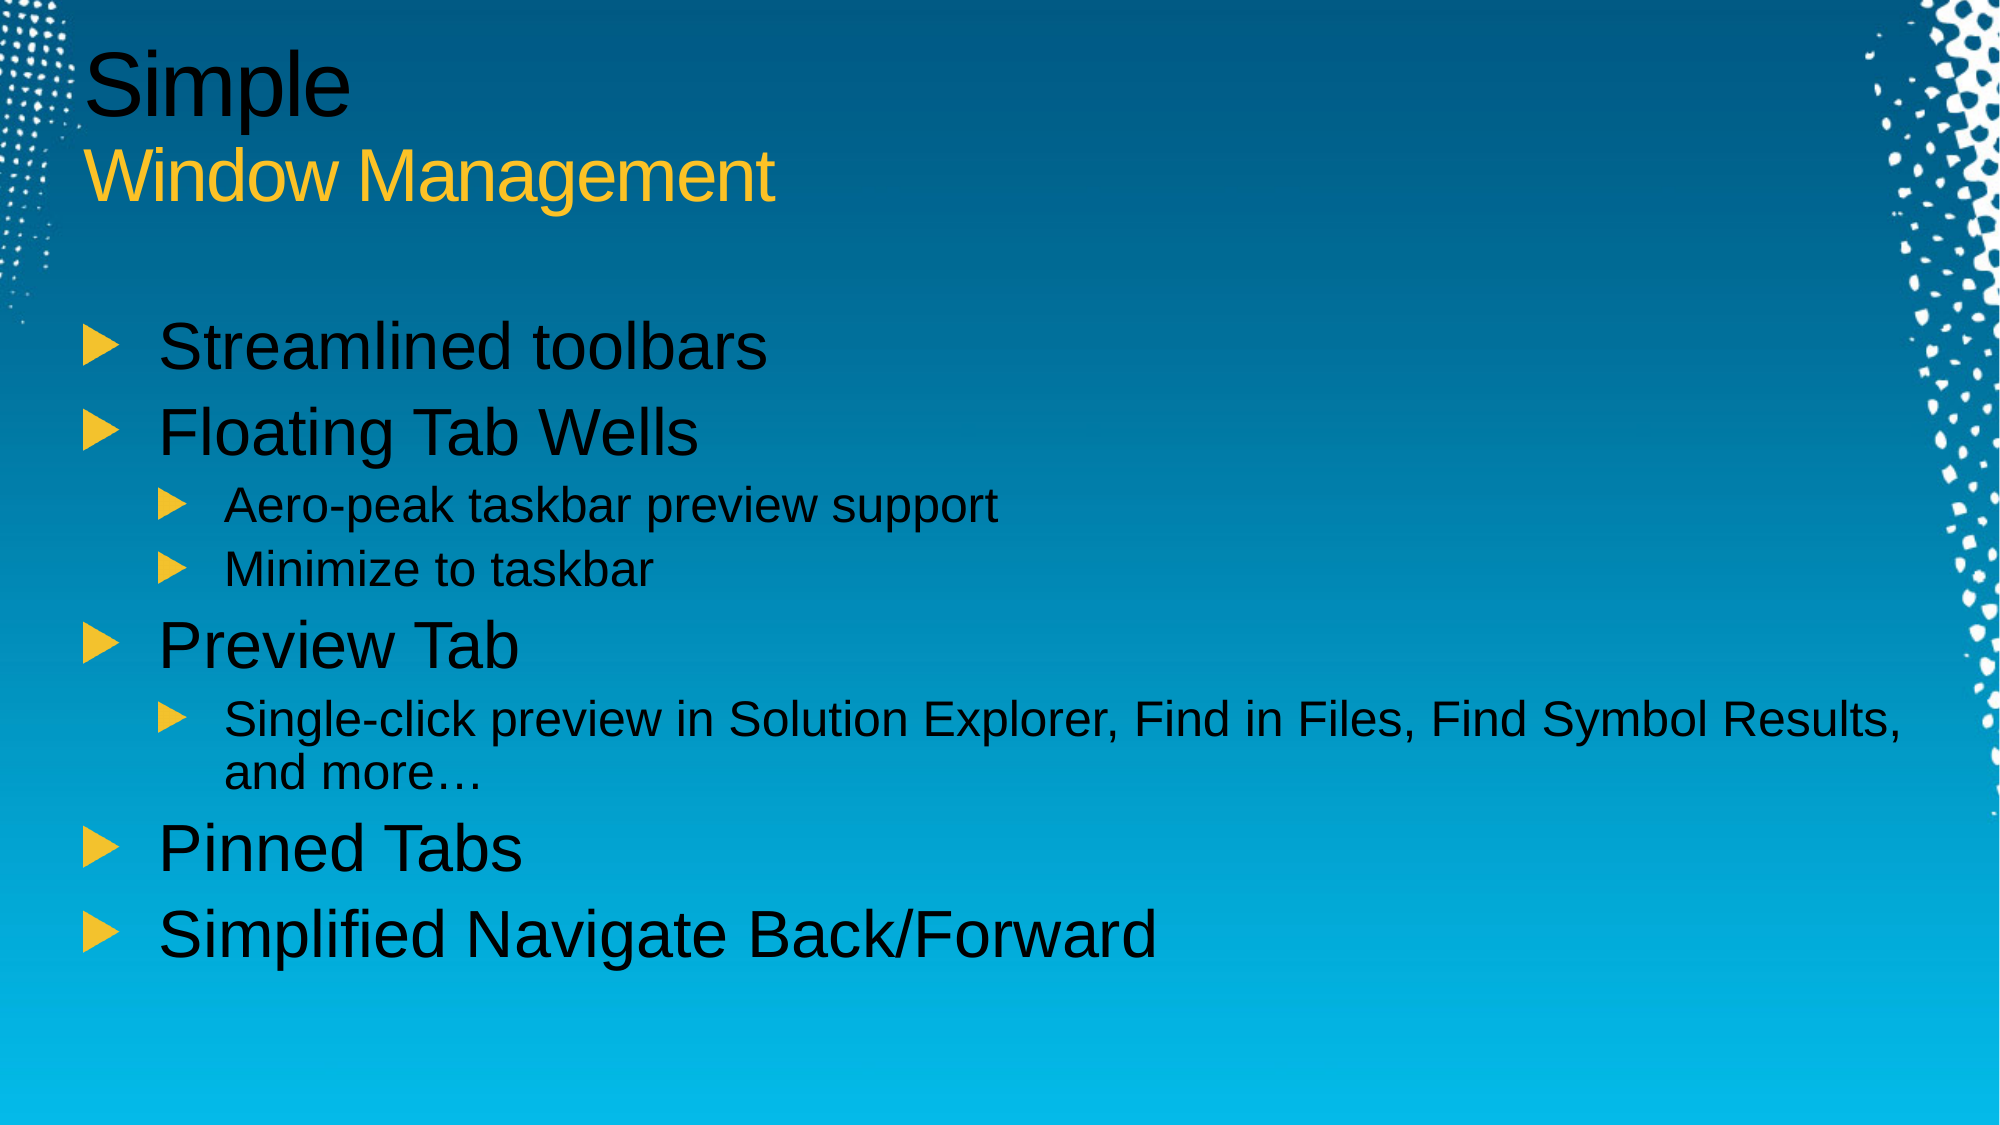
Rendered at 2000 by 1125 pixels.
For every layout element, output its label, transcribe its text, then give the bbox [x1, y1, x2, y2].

picture [1935, 379, 1948, 391]
picture [1929, 27, 1945, 45]
picture [26, 57, 34, 68]
picture [13, 41, 25, 49]
picture [1935, 177, 1945, 189]
picture [84, 325, 117, 364]
picture [0, 40, 9, 45]
picture [43, 42, 49, 53]
picture [45, 16, 55, 24]
picture [1919, 367, 1930, 378]
picture [84, 410, 117, 449]
picture [1946, 155, 1961, 167]
list Streamlined toolbars Floating Tab Wells Aero-peak taskbar preview support Minimize to taskbar Preview Tab Single-click preview in Solution Explorer, Find in Files, Find Symbol Results, and more… Pinned Tabs Simplified Navigate Back/Forward [83, 312, 1917, 996]
picture [1952, 502, 1967, 516]
picture [1925, 87, 1941, 99]
picture [1935, 0, 2000, 306]
picture [1974, 683, 1985, 694]
picture [1941, 324, 1952, 332]
picture [42, 31, 53, 39]
picture [1942, 269, 1953, 276]
picture [1917, 109, 1924, 119]
picture [1963, 335, 1972, 344]
picture [1970, 426, 1980, 436]
picture [1946, 525, 1956, 533]
picture [1917, 164, 1923, 177]
picture [1900, 240, 1912, 254]
picture [24, 72, 32, 79]
picture [1994, 382, 2000, 391]
picture [1922, 200, 1934, 207]
picture [84, 623, 117, 662]
picture [18, 13, 26, 19]
picture [3, 10, 11, 18]
picture [6, 97, 12, 105]
picture [1968, 481, 1978, 492]
picture [1979, 657, 1995, 676]
picture [1948, 413, 1958, 424]
picture [1991, 747, 2000, 765]
picture [1963, 535, 1977, 550]
picture [16, 22, 23, 34]
picture [47, 0, 57, 10]
picture [1945, 213, 1955, 220]
picture [1926, 344, 1939, 358]
picture [1973, 368, 1982, 380]
picture [29, 27, 38, 38]
picture [11, 55, 21, 64]
picture [1963, 278, 1976, 291]
picture [9, 84, 15, 91]
picture [1993, 321, 2000, 339]
picture [159, 553, 185, 582]
picture [1984, 349, 1992, 357]
picture [1932, 235, 1943, 241]
picture [0, 24, 9, 33]
picture [1942, 465, 1958, 483]
picture [1958, 445, 1968, 460]
picture [1960, 392, 1970, 403]
picture [1963, 589, 1976, 607]
picture [1978, 517, 1987, 527]
picture [33, 0, 42, 10]
picture [41, 59, 48, 67]
picture [0, 155, 5, 163]
picture [34, 101, 43, 111]
picture [28, 42, 36, 53]
picture [58, 32, 66, 41]
picture [1955, 246, 1965, 256]
picture [1955, 557, 1965, 573]
picture [17, 129, 23, 136]
picture [31, 131, 37, 138]
picture [1938, 122, 1950, 133]
picture [1921, 0, 1934, 8]
picture [1935, 431, 1946, 449]
picture [1920, 257, 1932, 264]
picture [84, 912, 117, 951]
picture [33, 88, 42, 97]
picture [55, 62, 62, 69]
picture [54, 76, 60, 83]
picture [1991, 637, 2000, 652]
picture [18, 0, 29, 6]
picture [1953, 301, 1962, 312]
picture [1990, 492, 2000, 505]
picture [1950, 359, 1960, 366]
picture [1983, 404, 1992, 414]
picture [30, 14, 40, 23]
picture [1928, 399, 1939, 415]
picture [10, 69, 17, 78]
picture [159, 489, 185, 518]
picture [33, 116, 40, 124]
picture [1972, 312, 1985, 322]
picture [1972, 570, 1986, 583]
picture [1992, 438, 2000, 448]
picture [1995, 582, 2000, 595]
title Simple Window Management [83, 37, 1917, 220]
picture [1957, 187, 1971, 200]
picture [1909, 274, 1920, 291]
picture [1988, 691, 2000, 709]
picture [1917, 308, 1929, 326]
picture [1911, 223, 1918, 230]
picture [1969, 625, 1985, 642]
picture [38, 74, 47, 80]
picture [1925, 141, 1935, 155]
picture [1988, 547, 2000, 561]
picture [1930, 291, 1941, 297]
picture [1980, 460, 1987, 469]
picture [84, 827, 117, 866]
picture [159, 703, 184, 731]
picture [1982, 714, 1993, 729]
picture [1981, 604, 2000, 620]
picture [56, 47, 64, 55]
picture [16, 143, 21, 151]
